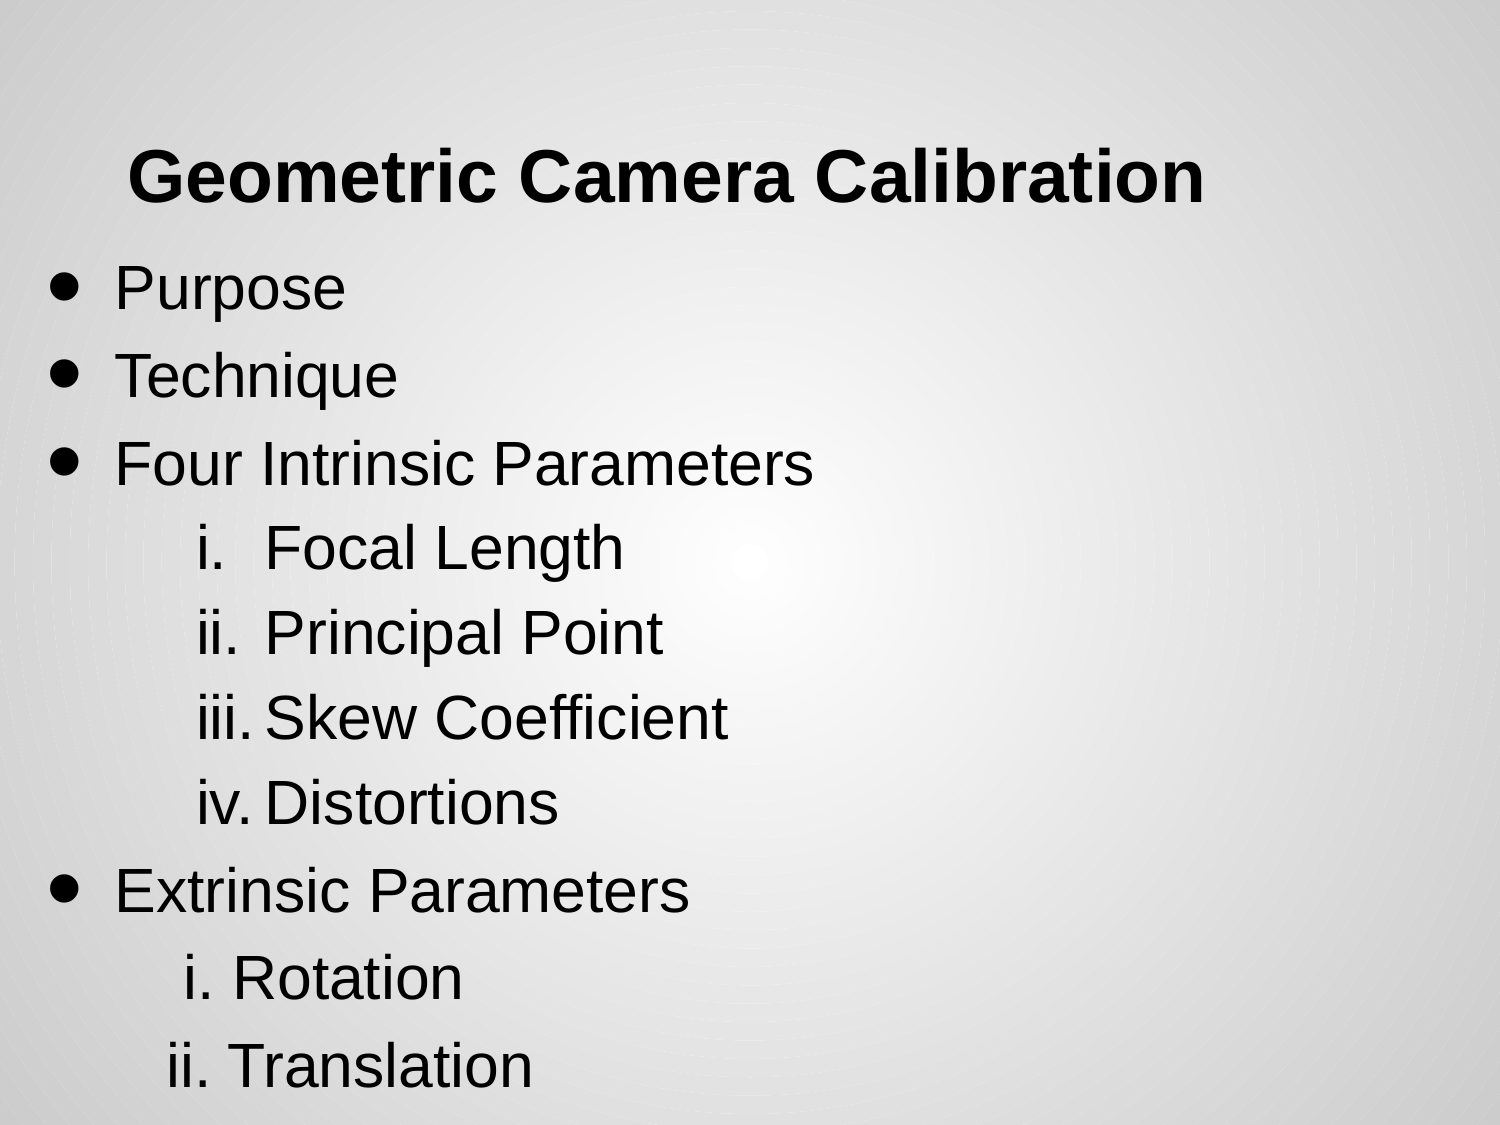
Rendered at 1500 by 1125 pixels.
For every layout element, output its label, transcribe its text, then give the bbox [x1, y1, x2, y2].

list Purpose Technique Four Intrinsic Parameters Focal Length Principal Point Skew Coefficient Distortions Extrinsic Parameters i. Rotation ii. Translation Applying these parameters with transformations [24, 232, 1500, 1048]
title Geometric Camera Calibration [75, 45, 1425, 233]
